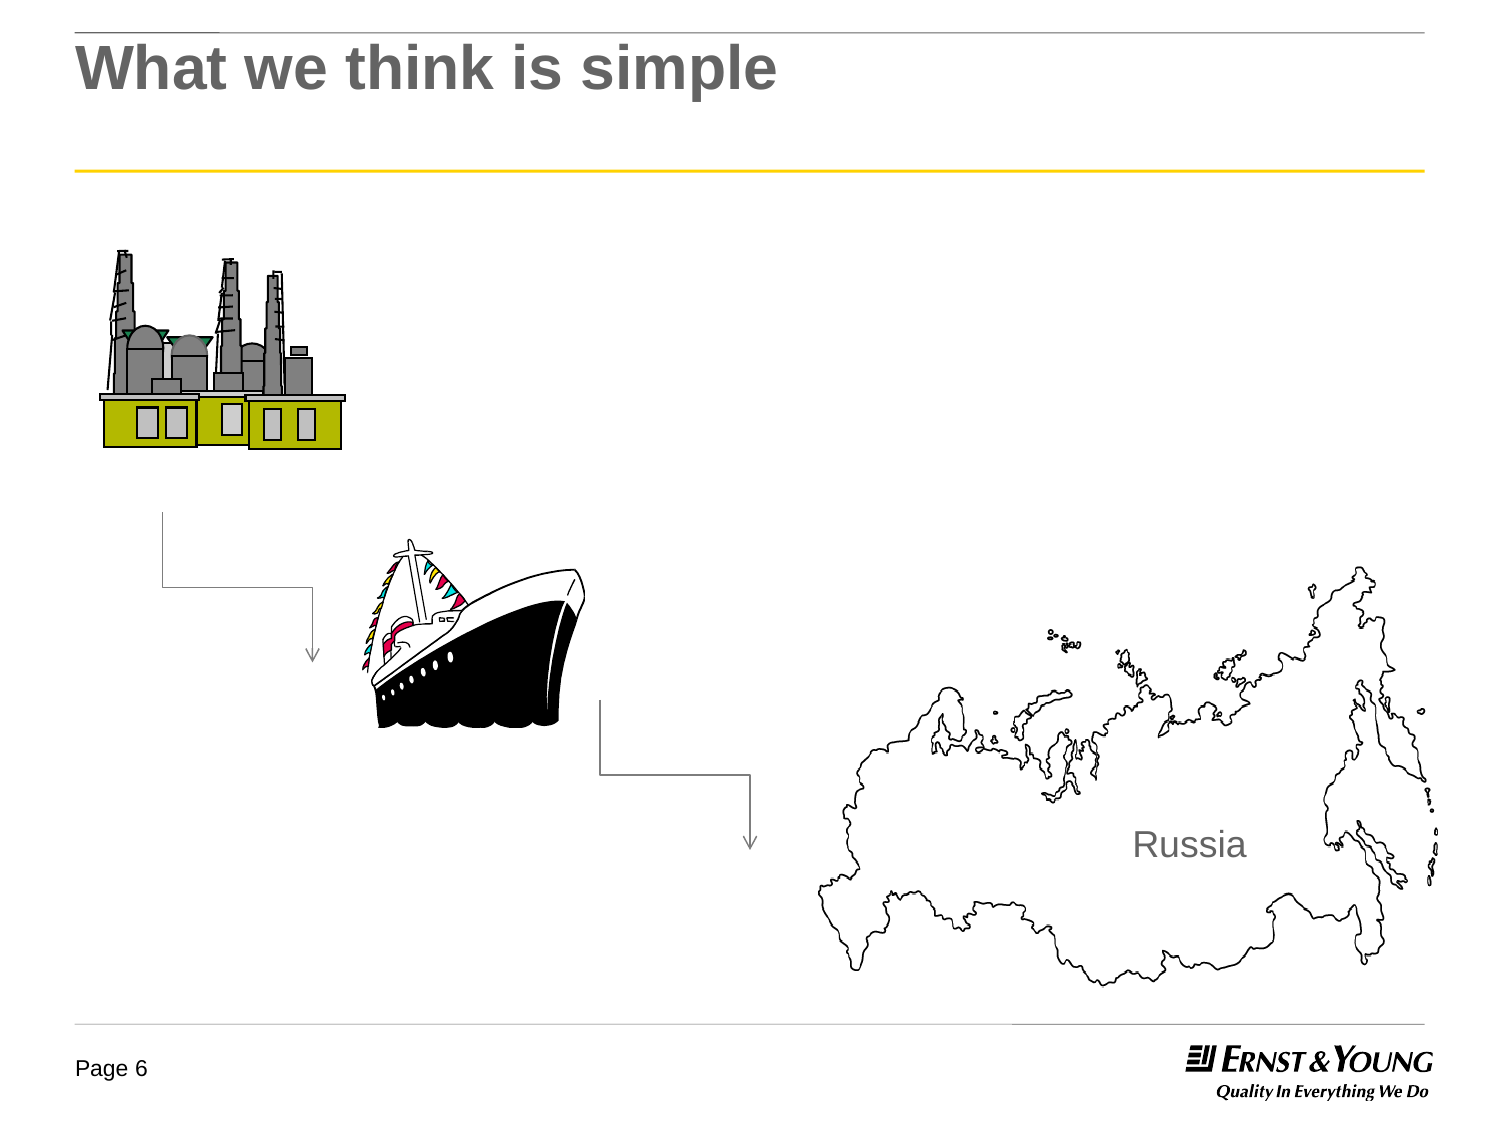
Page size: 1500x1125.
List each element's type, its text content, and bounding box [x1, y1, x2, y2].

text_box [162, 512, 313, 663]
title What we think is simple [74, 32, 1426, 175]
picture [818, 566, 1438, 988]
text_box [362, 537, 586, 728]
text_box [99, 249, 345, 450]
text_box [599, 699, 751, 851]
